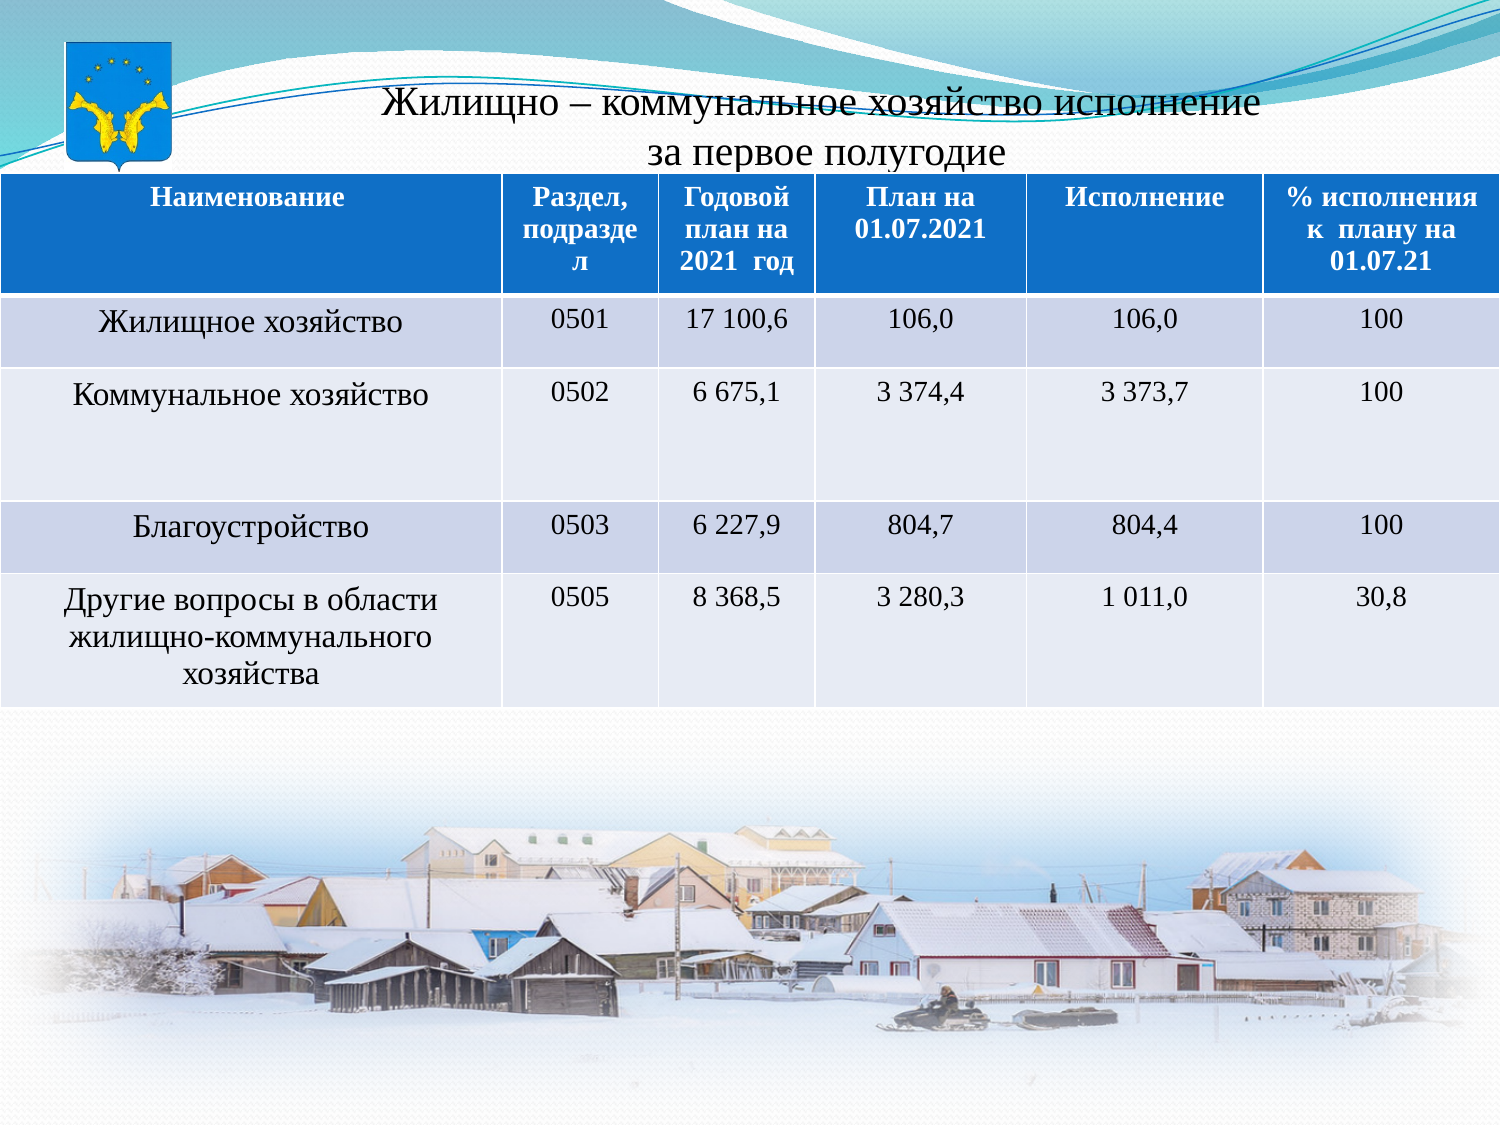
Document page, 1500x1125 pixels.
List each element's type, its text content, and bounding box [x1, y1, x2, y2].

table_header % исполнения к плану на 01.07.21 [1264, 174, 1499, 293]
table_header Раздел, подраздел [503, 174, 658, 293]
table_header План на 01.07.2021 [816, 174, 1026, 293]
table_cell 6 675,1 [659, 369, 814, 500]
table_cell 106,0 [816, 298, 1026, 367]
table_cell 30,8 [1264, 574, 1499, 707]
table_cell 0502 [503, 369, 658, 500]
table_cell 6 227,9 [659, 502, 814, 573]
table_cell Коммунальное хозяйство [1, 369, 501, 500]
table_cell 0503 [503, 502, 658, 573]
table_cell 100 [1264, 369, 1499, 500]
table_cell 8 368,5 [659, 574, 814, 707]
table_header План на 01.07.2021 [59, 174, 176, 184]
table_cell 0505 [503, 574, 658, 707]
table_cell 100 [1264, 298, 1499, 367]
table_cell 3 280,3 [816, 574, 1026, 707]
table_cell Другие вопросы в области жилищно-коммунального хозяйства [1, 574, 501, 707]
table_header Годовой план на 2021 год [659, 174, 814, 293]
table_cell 106,0 [1027, 298, 1262, 367]
table_cell Жилищное хозяйство [1, 298, 501, 367]
table_cell 804,4 [1027, 502, 1262, 573]
table_cell 3 373,7 [1027, 369, 1262, 500]
table_header Наименование [1, 174, 501, 293]
table_cell 804,7 [816, 502, 1026, 573]
table_cell Благоустройство [1, 502, 501, 573]
table_cell 3 374,4 [816, 369, 1026, 500]
table_header Исполнение [1027, 174, 1262, 293]
picture [64, 42, 172, 173]
text_box Жилищно – коммунальное хозяйство исполнение за первое полугодие [206, 66, 1447, 172]
table_cell 0501 [503, 298, 658, 367]
table_cell 1 011,0 [1027, 574, 1262, 707]
picture [0, 739, 1500, 1125]
table_cell 100 [1264, 502, 1499, 573]
table_cell 17 100,6 [659, 298, 814, 367]
